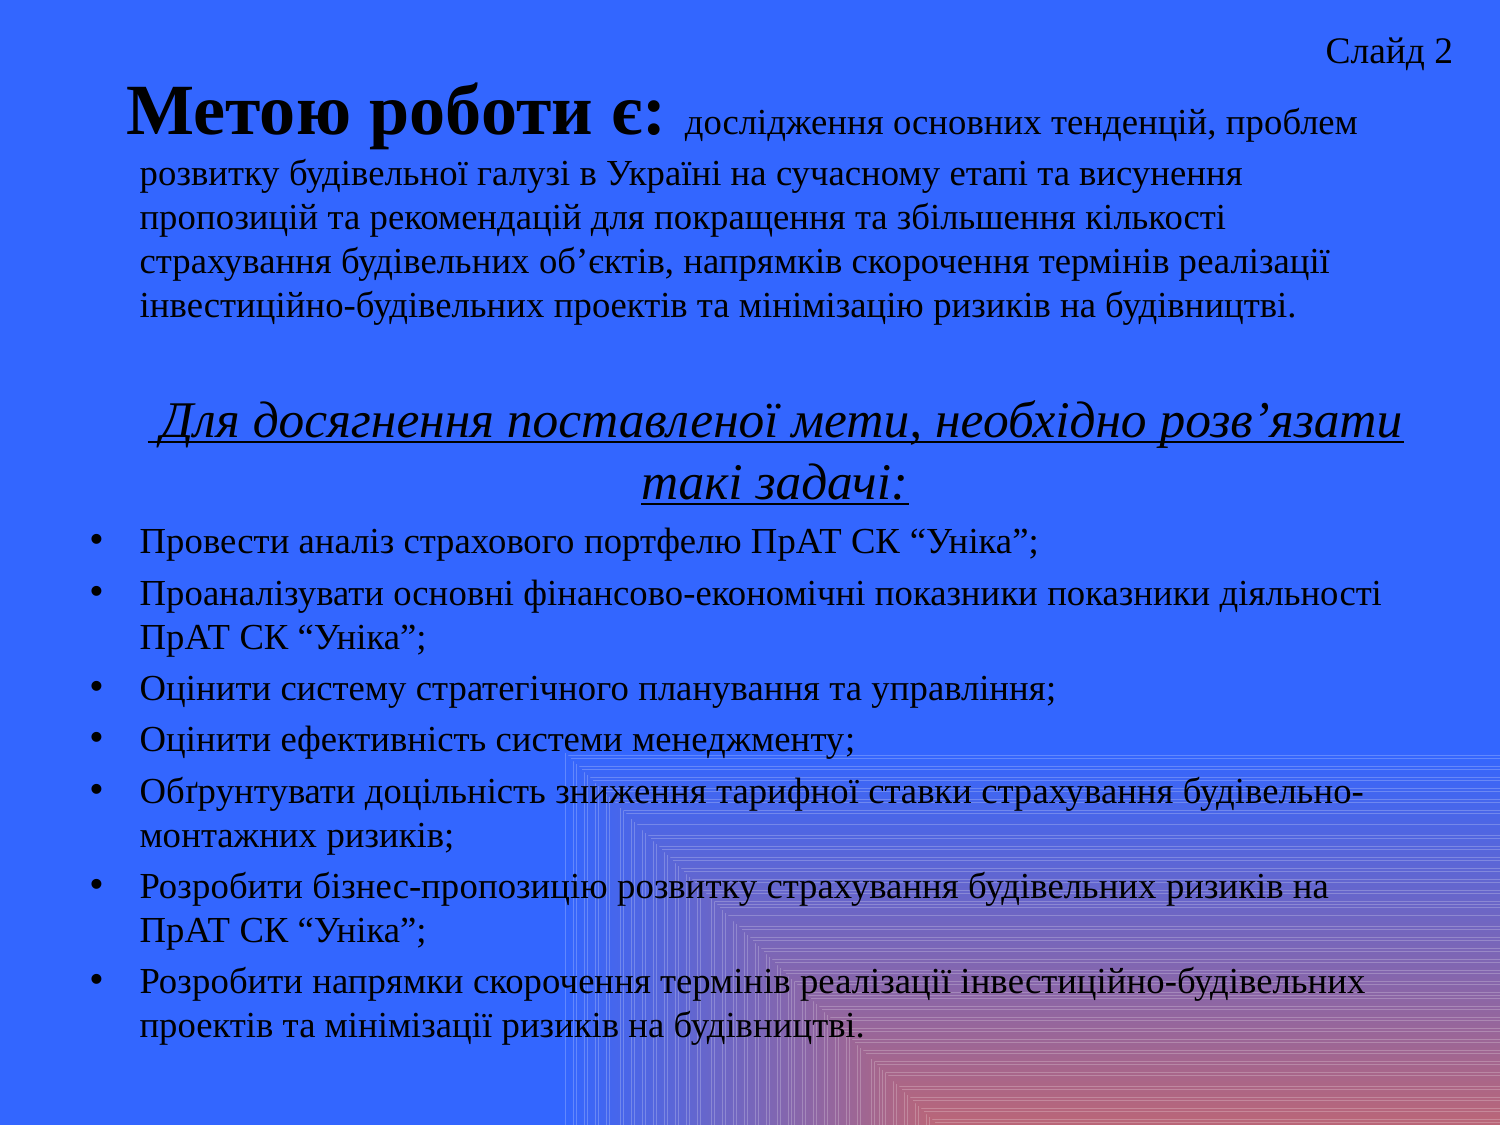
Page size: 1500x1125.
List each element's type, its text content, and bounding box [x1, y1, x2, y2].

text_box Слайд 2 [1310, 19, 1483, 79]
list Метою роботи є: дослідження основних тенденцій, проблем розвитку будівельної галузі в Україні на сучасному етапі та висунення пропозицій та рекомендацій для покращення та збільшення кількості страхування будівельних об’єктів, напрямків скорочення термінів реалізації інвестиційно-будівельних проектів та мінімізацію ризиків на будівництві. Для досягнення поставленої мети, необхідно розв’язати такі задачі: Провести аналіз страхового портфелю ПрАТ СК “Уніка”; Проаналізувати основні фінансово-економічні показники показники діяльності ПрАТ СК “Уніка”; Оцінити систему стратегічного планування та управління; Оцінити ефективність системи менеджменту; Обґрунтувати доцільність зниження тарифної ставки страхування будівельно-монтажних ризиків; Розробити бізнес-пропозицію розвитку страхування будівельних ризиків на ПрАТ СК “Уніка”; Розробити напрямки скорочення термінів реалізації інвестиційно-будівельних проектів та мінімізації ризиків на будівництві. [75, 54, 1425, 1071]
